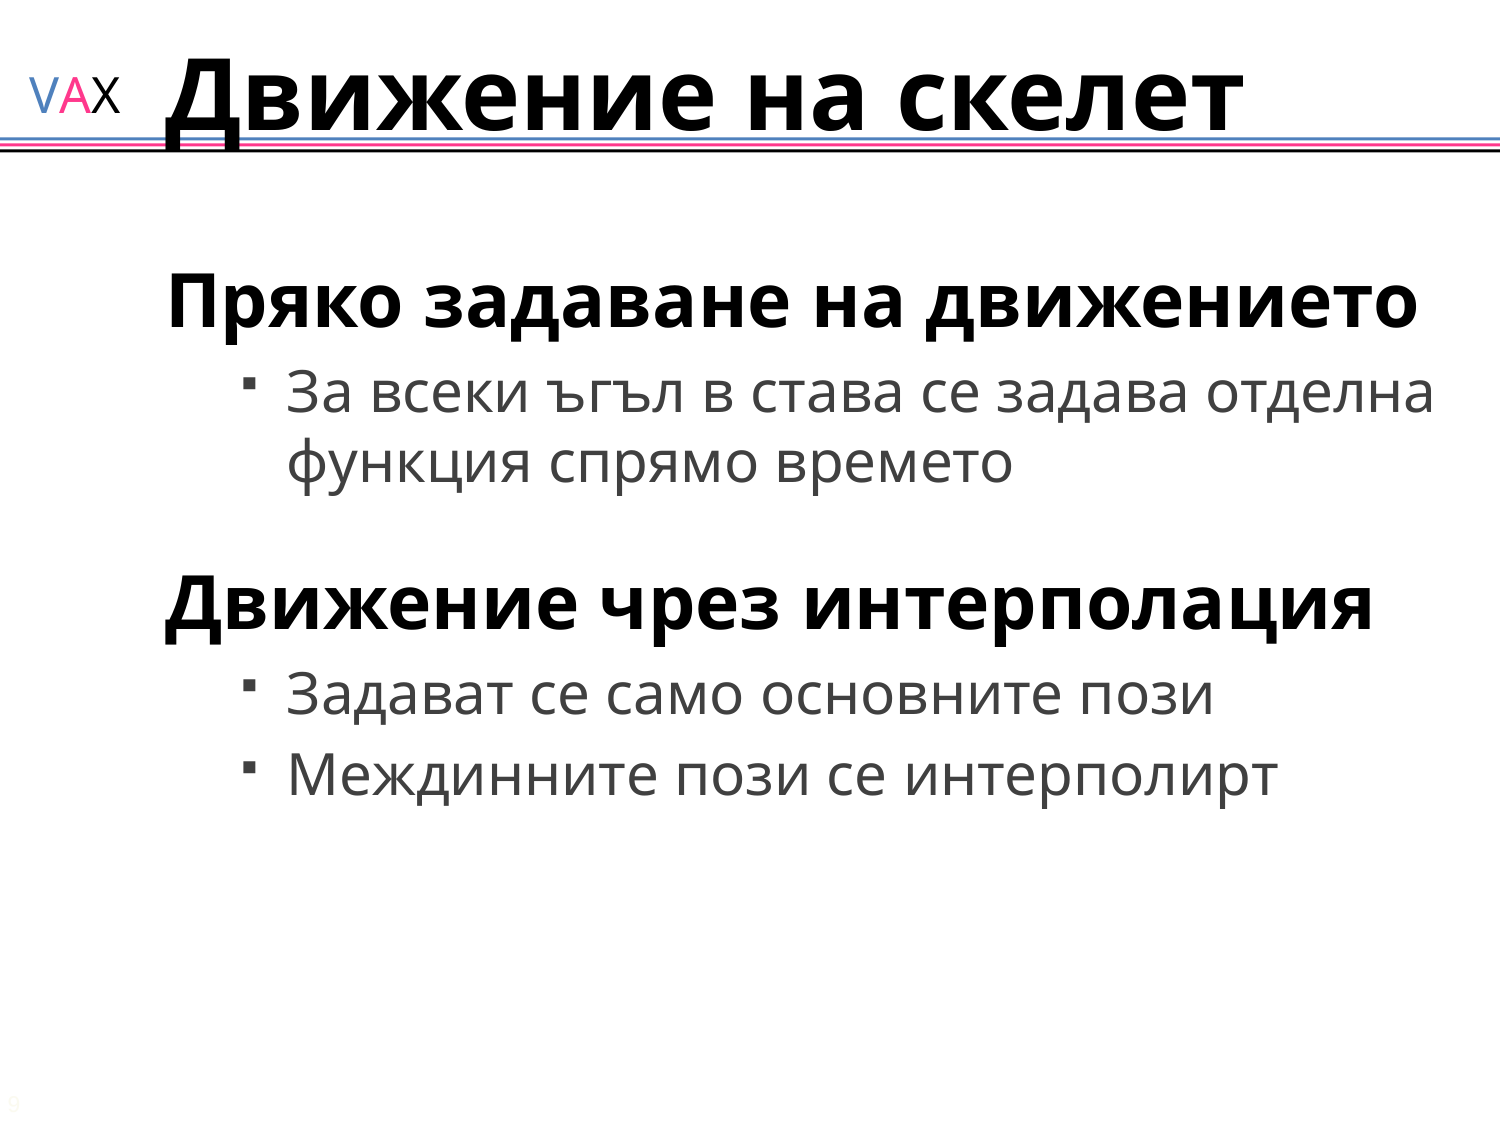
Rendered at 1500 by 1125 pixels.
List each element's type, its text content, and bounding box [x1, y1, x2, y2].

list Пряко задаване на движението За всеки ъгъл в става се задава отделна функция спрямо времето Движение чрез интерполация Задават се само основните пози Междинните пози се интерполирт [150, 200, 1488, 1113]
title Движение на скелет [0, 37, 1500, 144]
